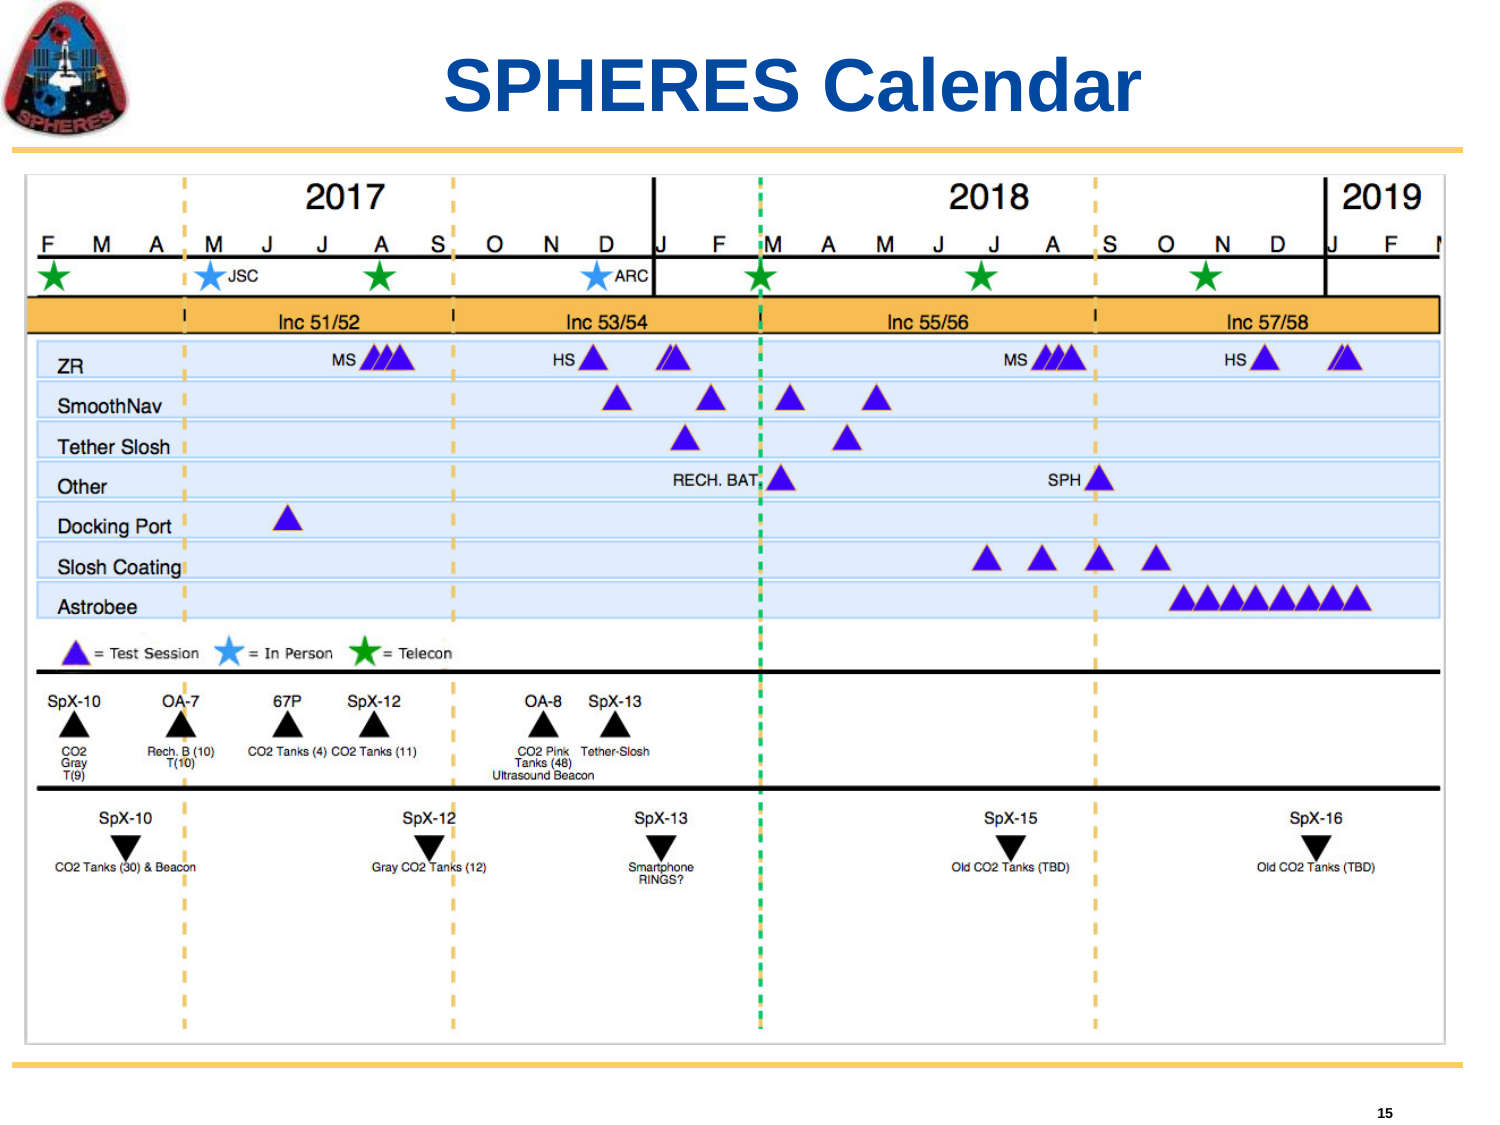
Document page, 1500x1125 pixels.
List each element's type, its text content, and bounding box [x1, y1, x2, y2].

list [24, 174, 1446, 1045]
title SPHERES Calendar [137, 24, 1451, 138]
picture [0, 0, 131, 139]
